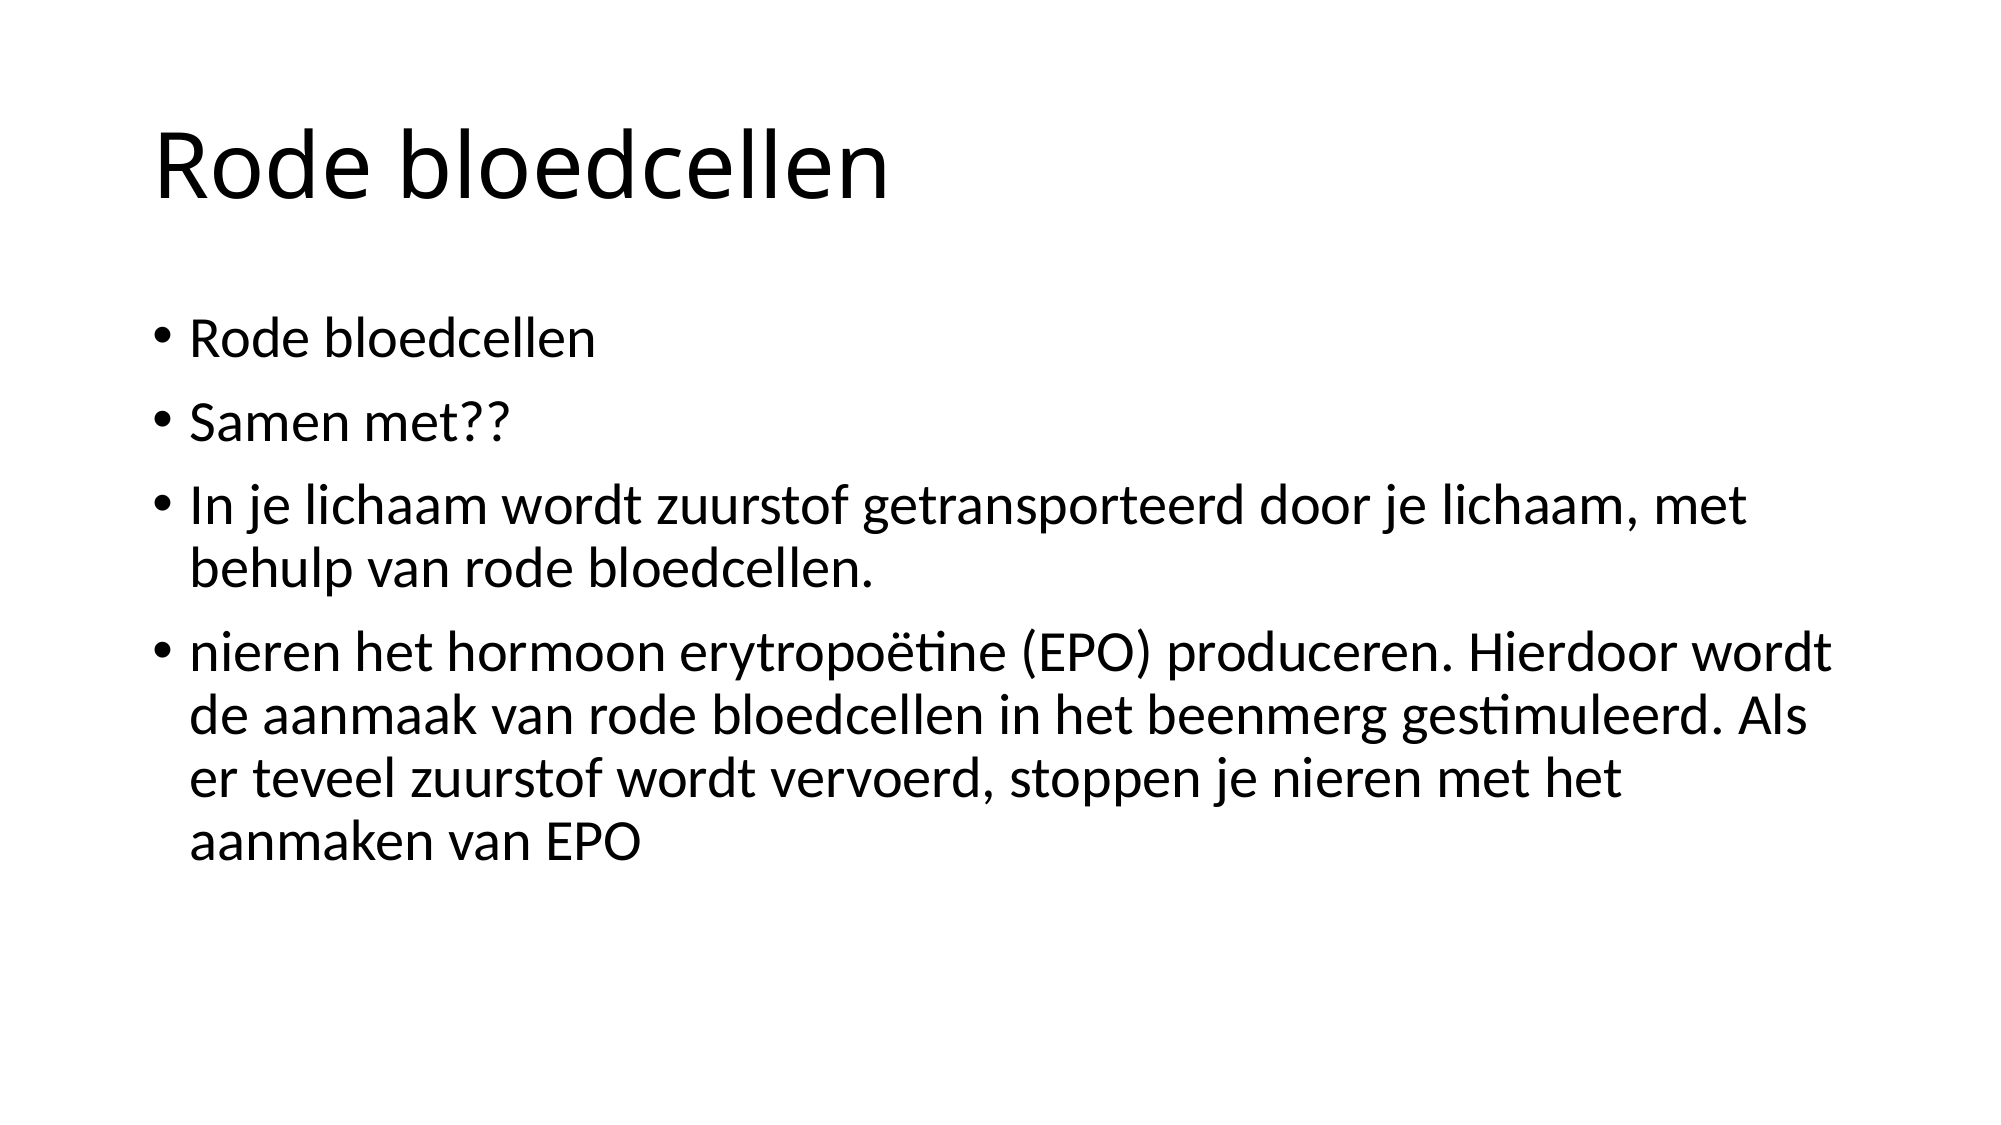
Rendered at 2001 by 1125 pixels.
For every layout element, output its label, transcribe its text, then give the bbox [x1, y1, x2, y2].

list Rode bloedcellen Samen met?? In je lichaam wordt zuurstof getransporteerd door je lichaam, met behulp van rode bloedcellen. nieren het hormoon erytropoëtine (EPO) produceren. Hierdoor wordt de aanmaak van rode bloedcellen in het beenmerg gestimuleerd. Als er teveel zuurstof wordt vervoerd, stoppen je nieren met het aanmaken van EPO [137, 299, 1863, 1014]
title Rode bloedcellen [137, 59, 1863, 278]
